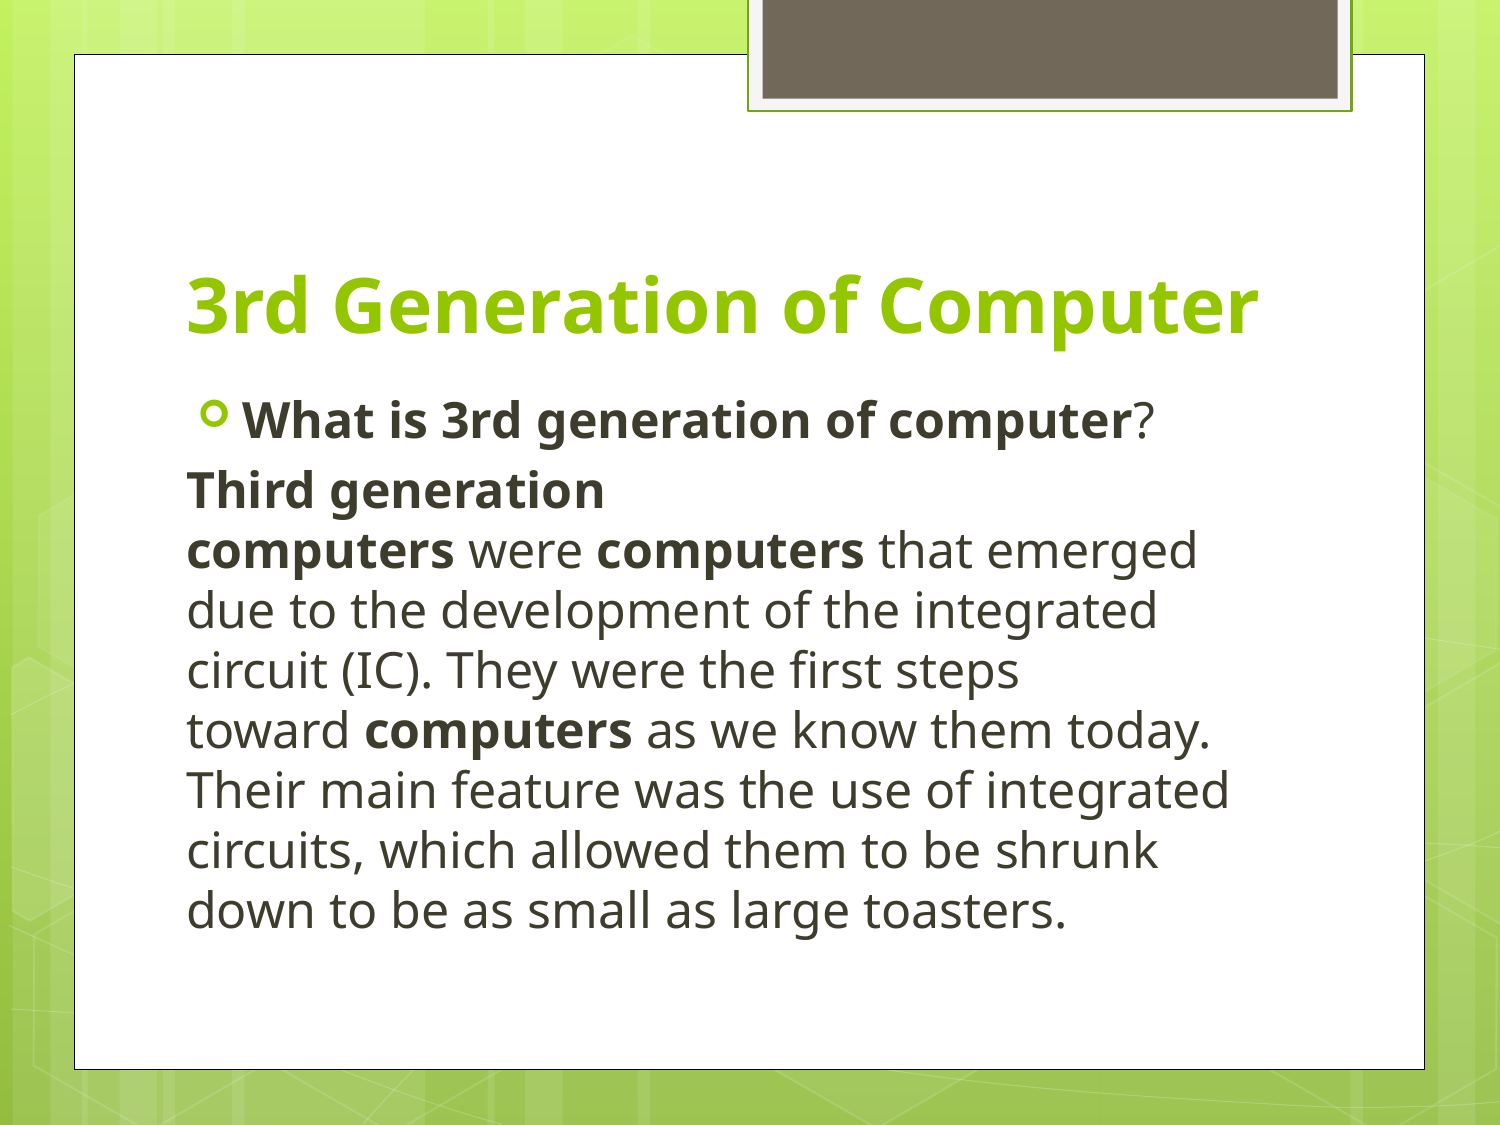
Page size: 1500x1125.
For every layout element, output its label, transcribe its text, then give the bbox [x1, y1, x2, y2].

list What is 3rd generation of computer? Third generation computers were computers that emerged due to the development of the integrated circuit (IC). They were the first steps toward computers as we know them today. Their main feature was the use of integrated circuits, which allowed them to be shrunk down to be as small as large toasters. [171, 381, 1283, 957]
title 3rd Generation of Computer [171, 168, 1324, 357]
